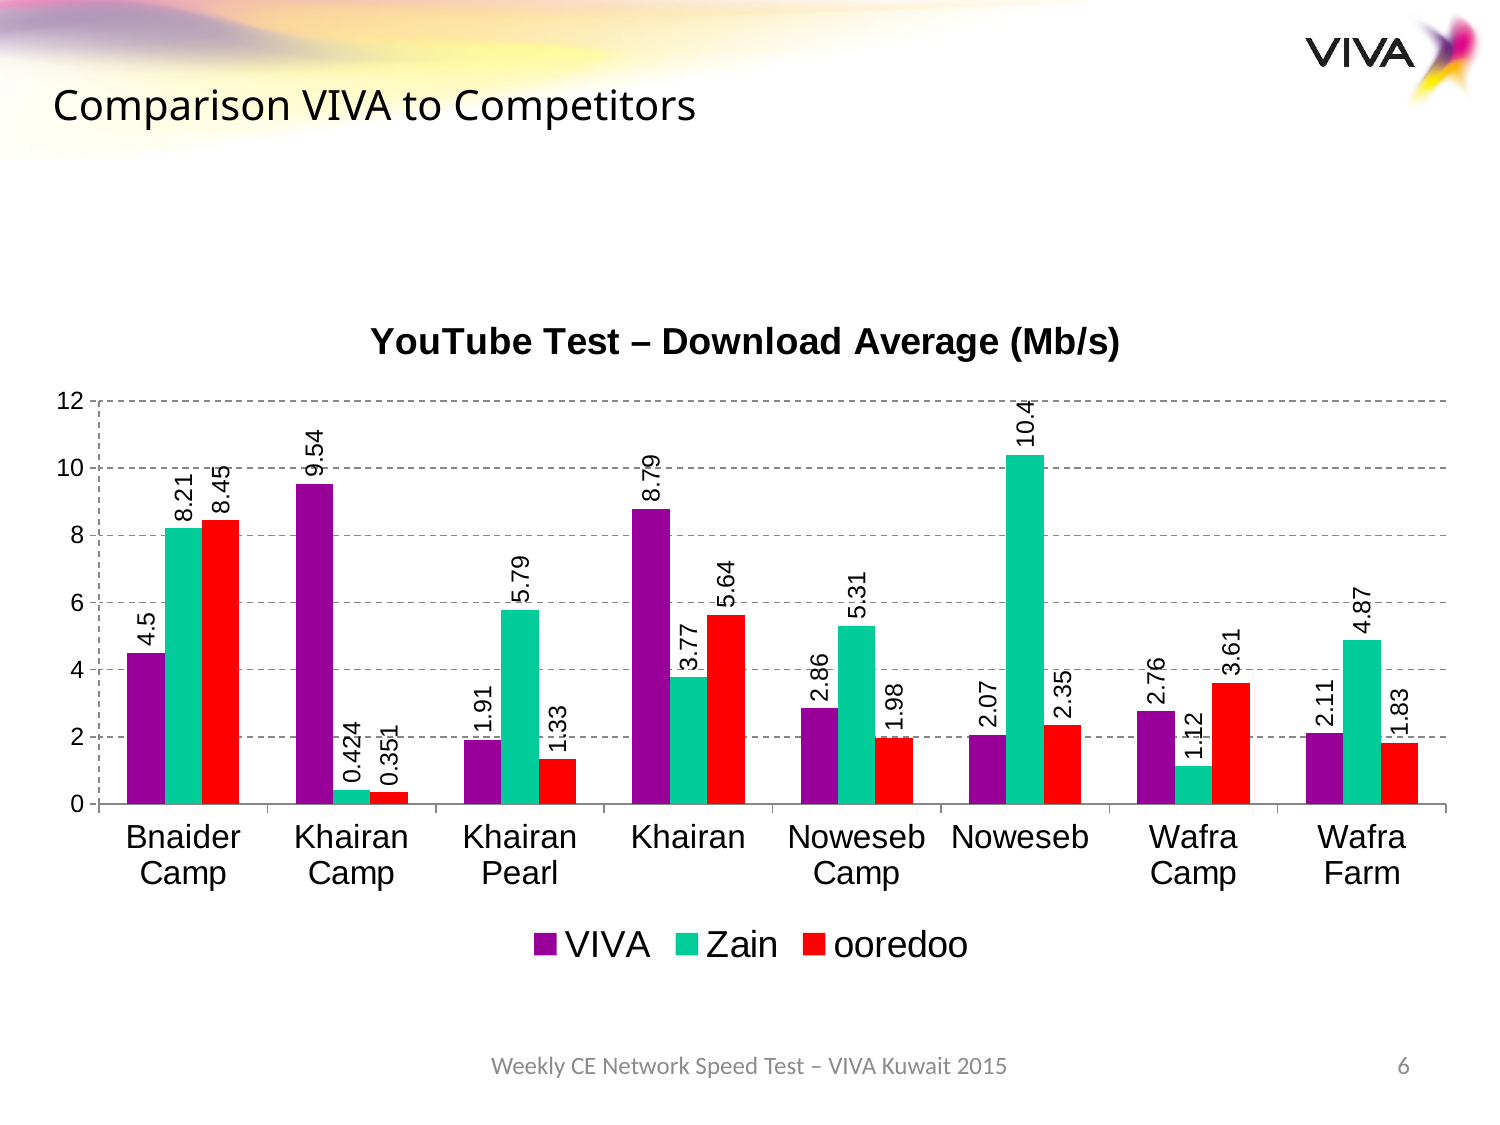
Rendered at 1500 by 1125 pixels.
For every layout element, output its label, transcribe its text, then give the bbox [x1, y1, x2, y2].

chart [27, 287, 1476, 974]
text_box Weekly CE Network Speed Test – VIVA Kuwait 2015 [205, 1042, 1074, 1103]
picture [1300, 12, 1485, 105]
text_box 6 [1074, 1042, 1425, 1103]
picture [0, 0, 1089, 160]
text_box Comparison VIVA to Competitors [37, 24, 1278, 184]
